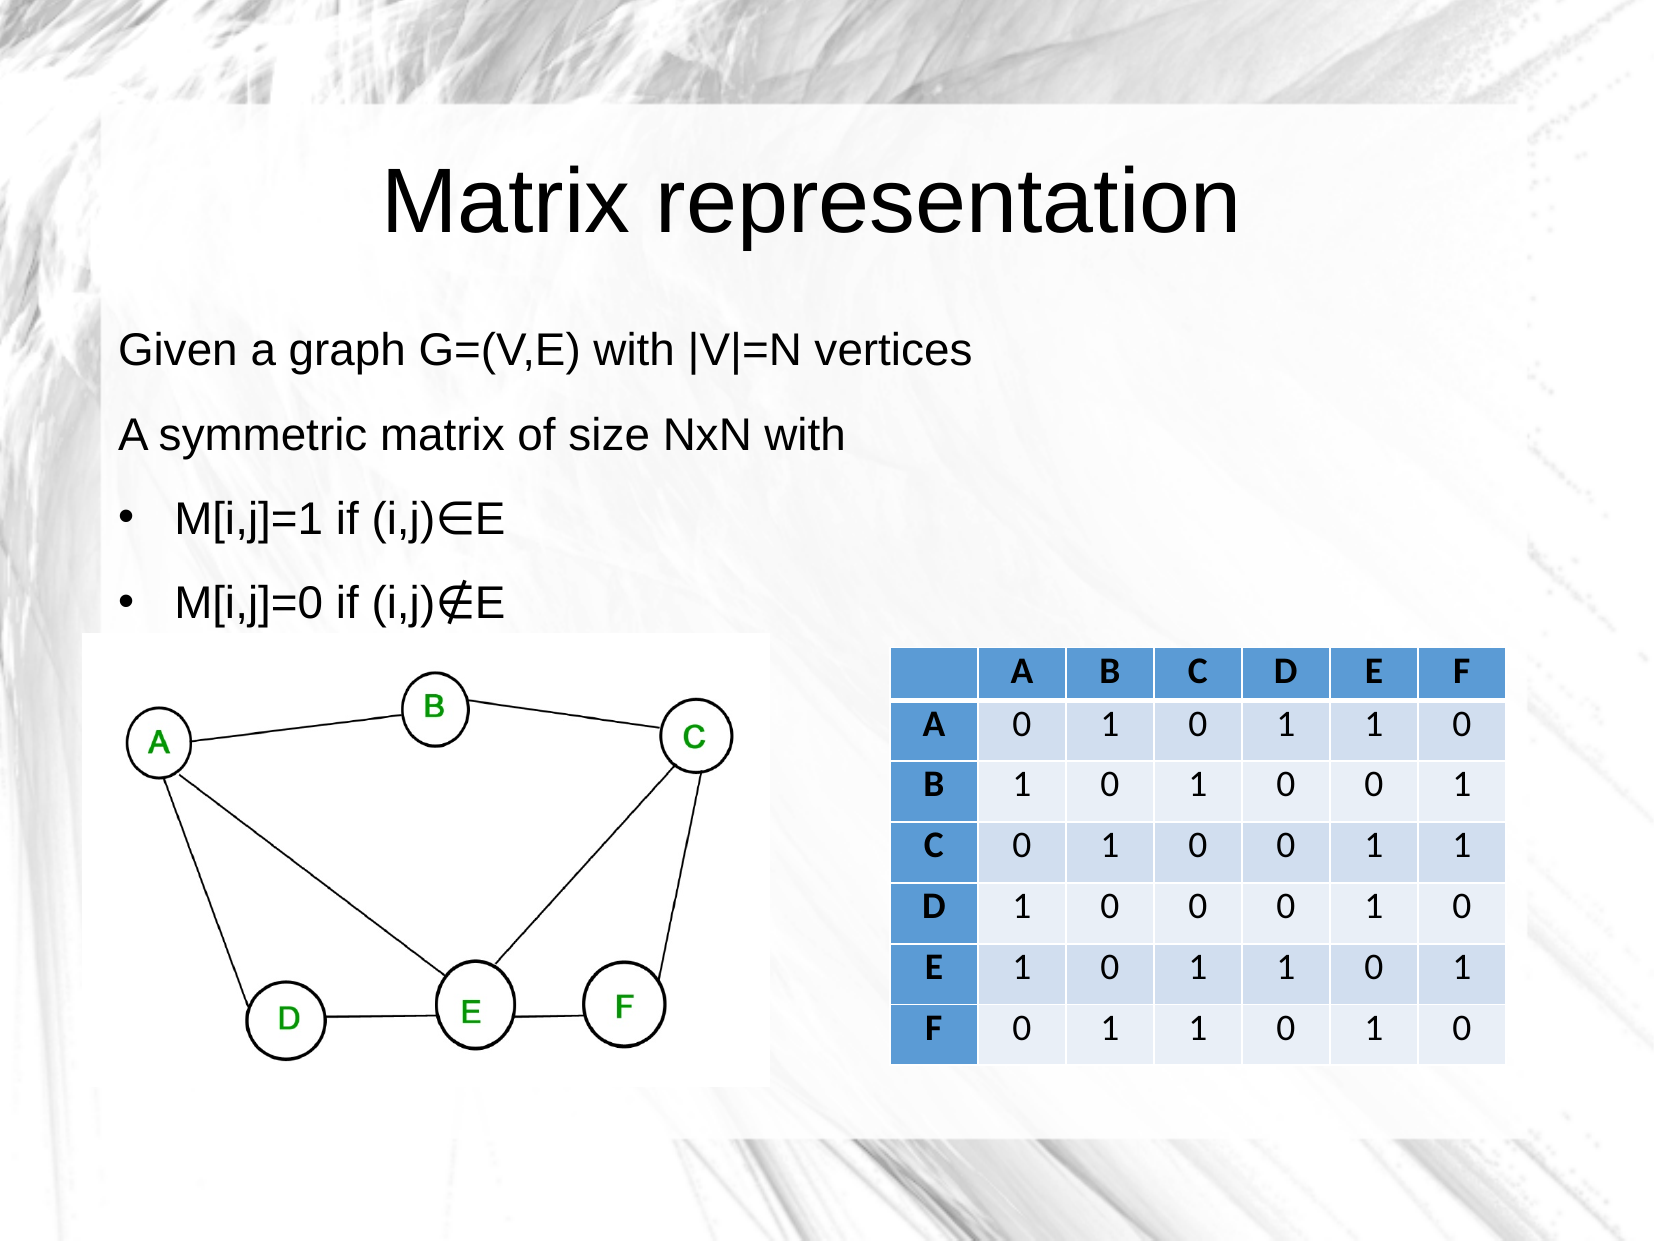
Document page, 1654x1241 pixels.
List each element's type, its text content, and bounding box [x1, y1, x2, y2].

table_cell 0 [1243, 884, 1329, 943]
table_cell D [891, 884, 977, 943]
table_cell 0 [1155, 884, 1241, 943]
title Matrix representation [118, 112, 1506, 281]
table_header [891, 648, 977, 698]
table_cell 0 [979, 1005, 1065, 1064]
table_cell 1 [1155, 945, 1241, 1004]
table_cell 1 [1155, 762, 1241, 821]
table_header D [1243, 648, 1329, 698]
table_cell C [891, 823, 977, 882]
table_cell 1 [1243, 945, 1329, 1004]
table_cell 1 [1067, 823, 1153, 882]
table_cell 0 [1419, 884, 1505, 943]
table_cell 1 [1067, 703, 1153, 760]
table_cell 0 [1331, 945, 1417, 1004]
table_cell 1 [979, 945, 1065, 1004]
table_cell 0 [979, 703, 1065, 760]
table_cell 0 [1243, 762, 1329, 821]
table_cell 1 [979, 884, 1065, 943]
table_cell 1 [1067, 1005, 1153, 1064]
table_cell 0 [1067, 884, 1153, 943]
table_cell B [891, 762, 977, 821]
table_header F [1419, 648, 1505, 698]
table_cell 1 [1155, 1005, 1241, 1064]
table_cell A [891, 703, 977, 760]
table_cell 1 [1419, 762, 1505, 821]
table_cell 0 [1067, 762, 1153, 821]
table_header C [1155, 648, 1241, 698]
table_cell 0 [979, 823, 1065, 882]
table_cell 0 [1243, 1005, 1329, 1064]
table_cell 1 [1331, 1005, 1417, 1064]
list Given a graph G=(V,E) with |V|=N vertices A symmetric matrix of size NxN with M[i,j]=1 if (i,j)∈E M[i,j]=0 if (i,j)∉E [118, 319, 1571, 1102]
table_cell 1 [1331, 823, 1417, 882]
table_header A [979, 648, 1065, 698]
table_cell F [891, 1005, 977, 1064]
table_cell 0 [1331, 762, 1417, 821]
table_cell 0 [1419, 1005, 1505, 1064]
table_cell 1 [1419, 823, 1505, 882]
table_cell 1 [1243, 703, 1329, 760]
table_cell 1 [1331, 703, 1417, 760]
table_cell 0 [1419, 703, 1505, 760]
picture [0, 0, 1654, 1241]
table_cell 0 [1243, 823, 1329, 882]
table_header E [1331, 648, 1417, 698]
table_cell 1 [1331, 884, 1417, 943]
table_cell 0 [1155, 703, 1241, 760]
table_cell 0 [1155, 823, 1241, 882]
table_cell 1 [979, 762, 1065, 821]
table_cell 0 [1067, 945, 1153, 1004]
table_header B [1067, 648, 1153, 698]
table_cell 1 [1419, 945, 1505, 1004]
table_cell E [891, 945, 977, 1004]
